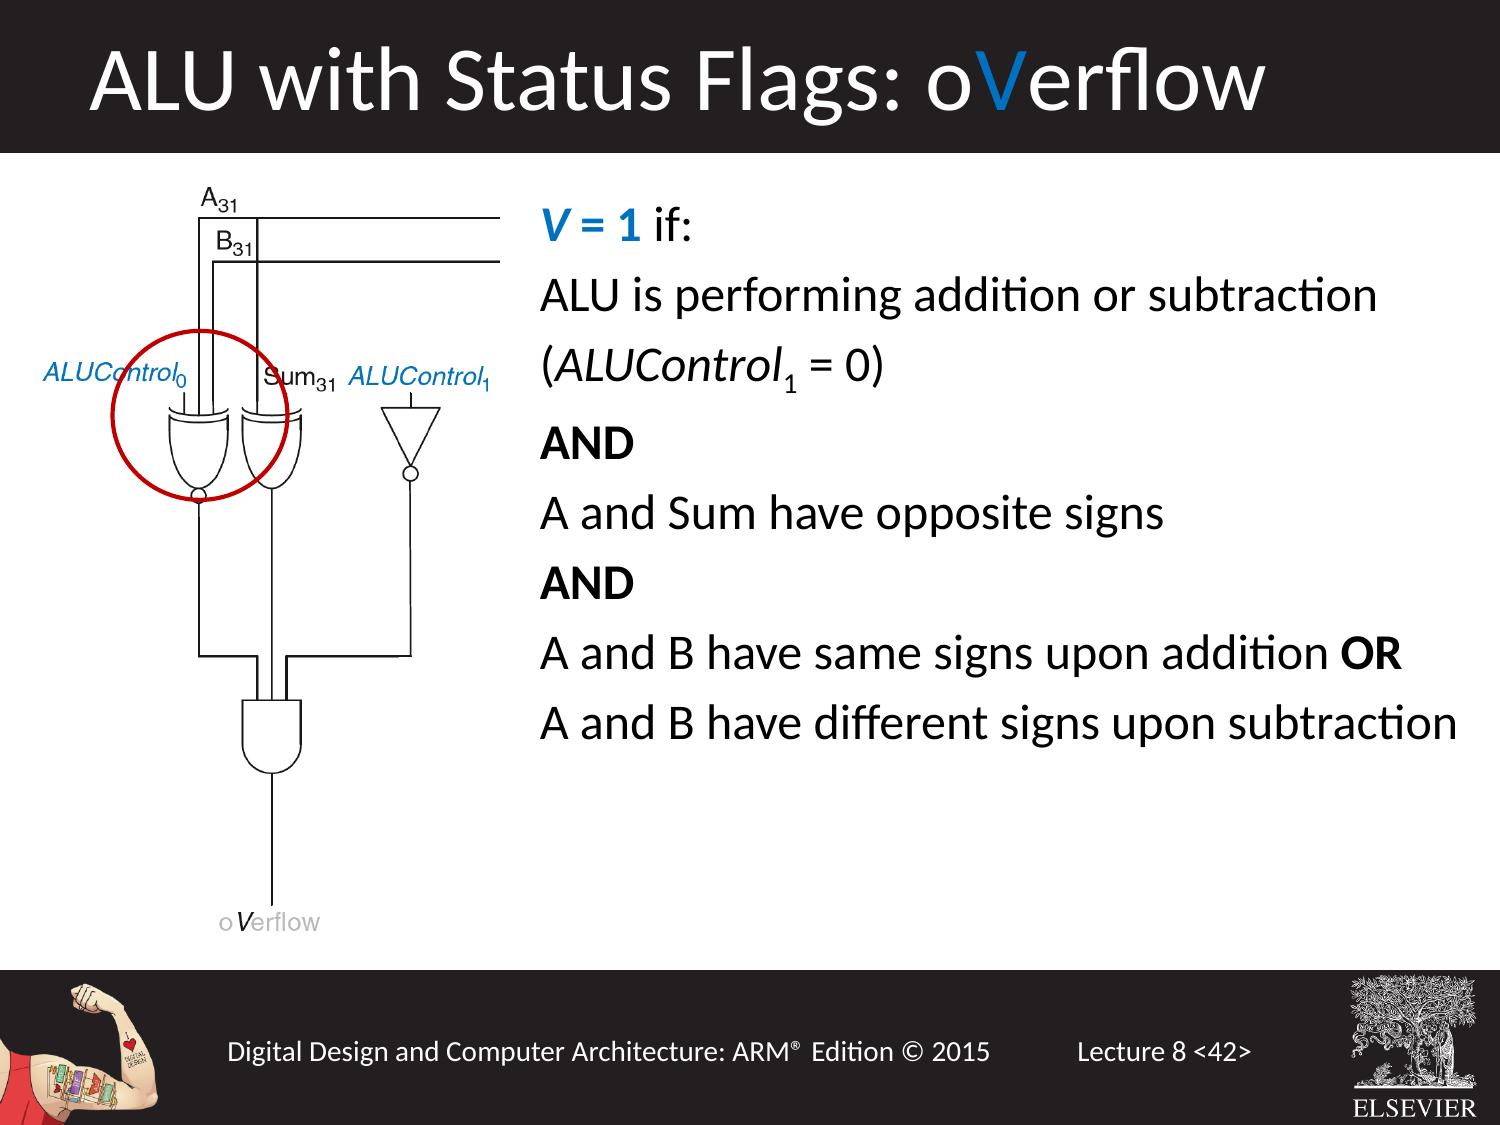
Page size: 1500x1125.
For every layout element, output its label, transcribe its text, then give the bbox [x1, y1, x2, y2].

picture [1350, 974, 1477, 1117]
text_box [37, 156, 588, 951]
picture [0, 979, 163, 1125]
text_box ALU with Status Flags: oVerflow [75, 11, 1375, 136]
text_box V = 1 if: ALU is performing addition or subtraction (ALUControl1 = 0) AND A and Sum have opposite signs AND A and B have same signs upon addition OR A and B have different signs upon subtraction [591, 184, 1488, 950]
text_box [112, 950, 1438, 1050]
